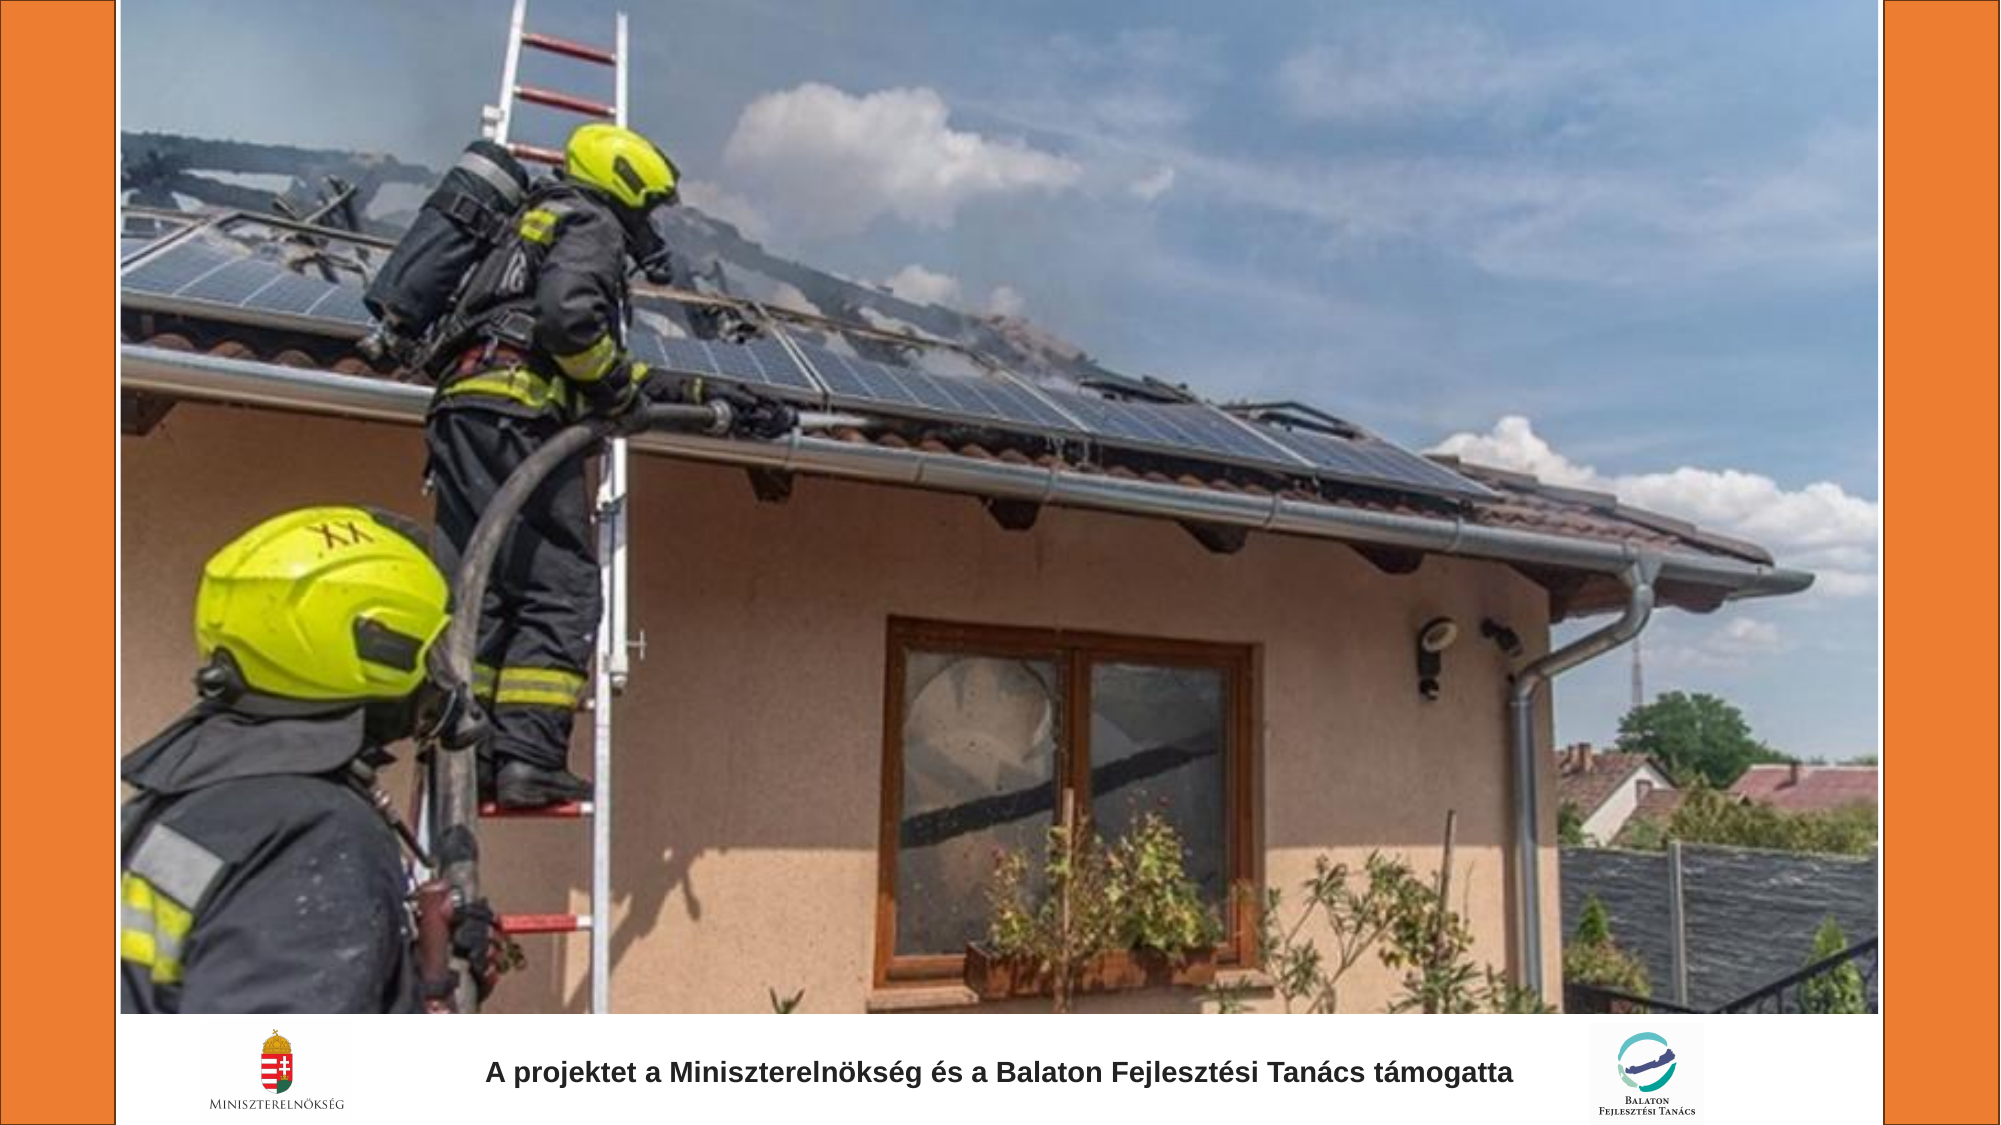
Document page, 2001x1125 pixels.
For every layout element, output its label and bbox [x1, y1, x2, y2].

picture [120, 0, 1879, 1014]
picture [1590, 1023, 1704, 1125]
picture [201, 1018, 353, 1119]
